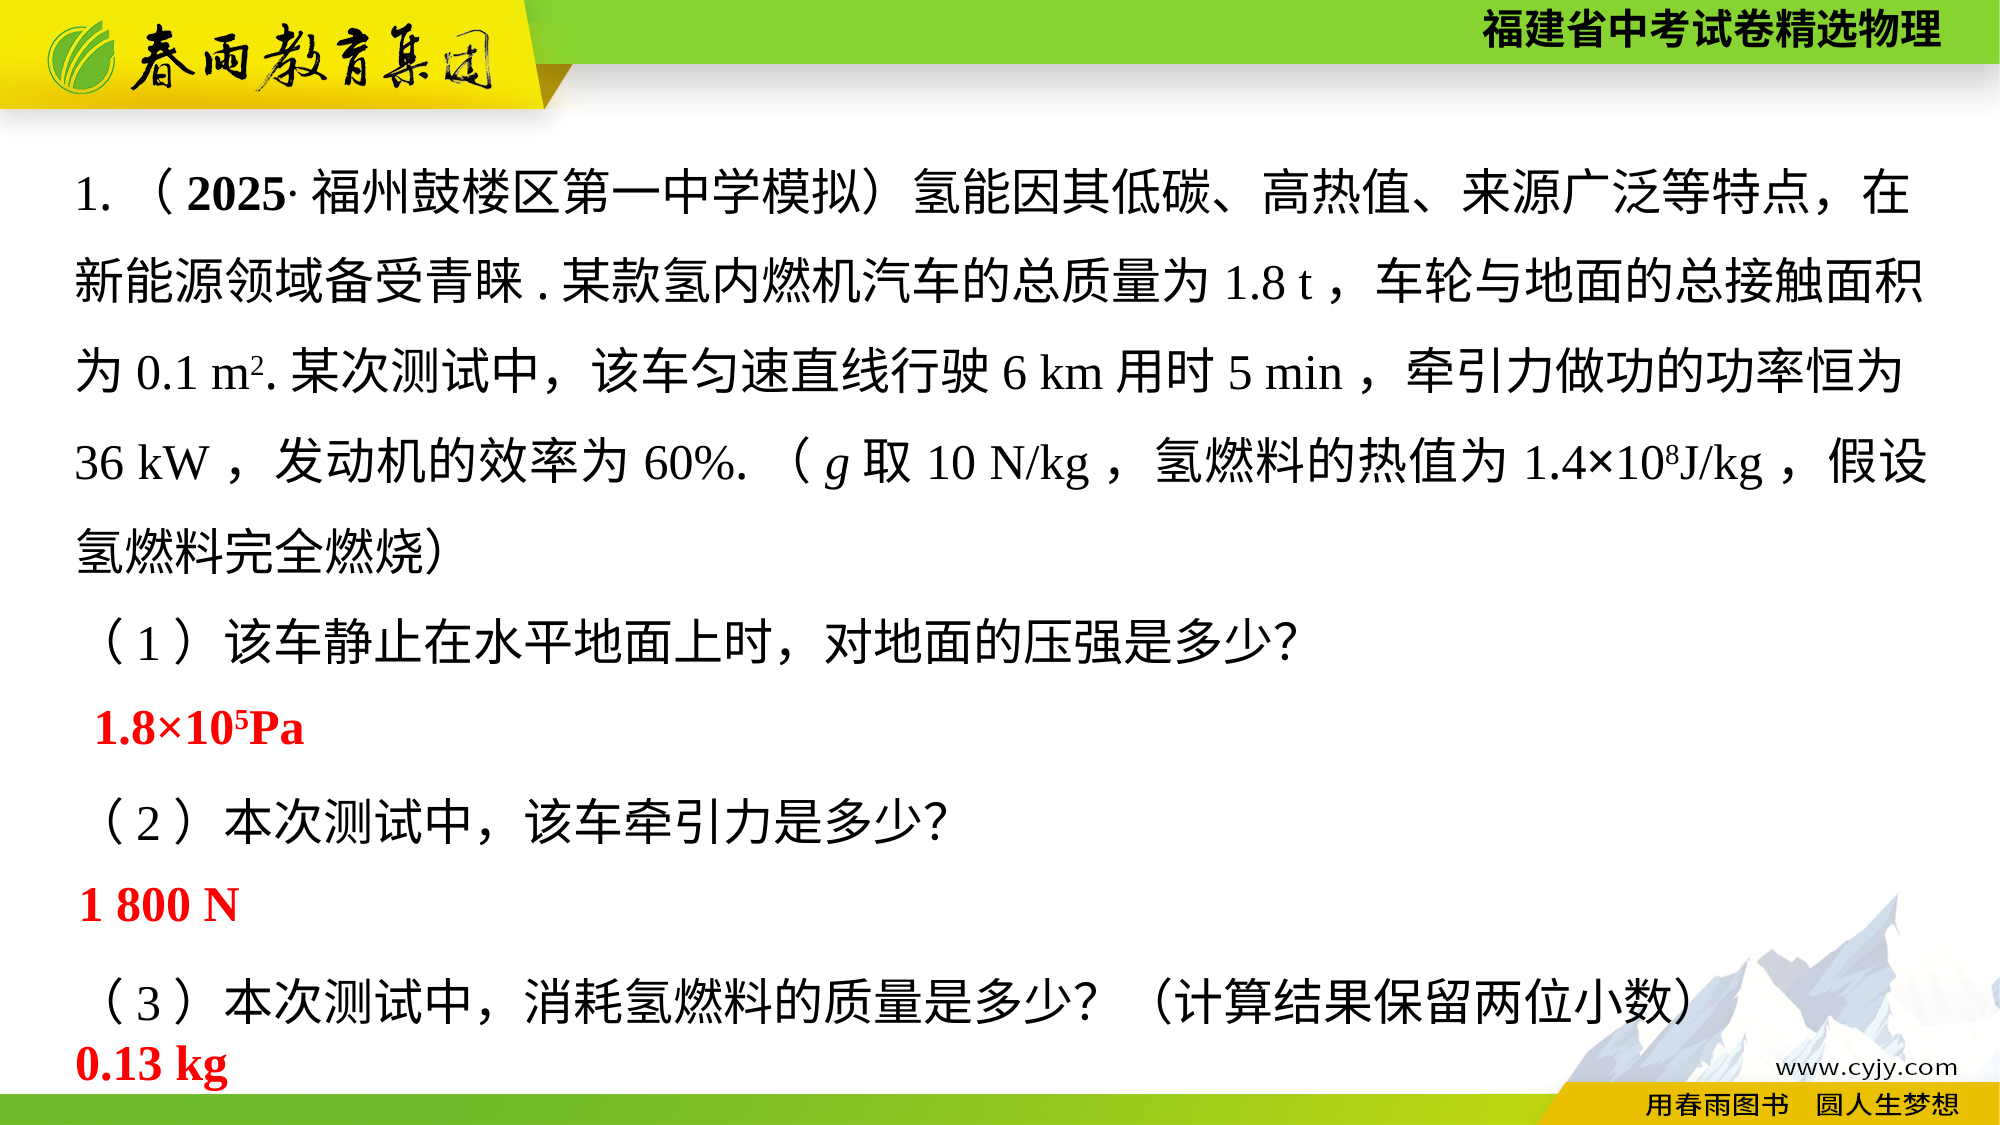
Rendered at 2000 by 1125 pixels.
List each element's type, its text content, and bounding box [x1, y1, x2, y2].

text_box 1 800 N [63, 834, 255, 939]
text_box 0.13 kg [60, 993, 243, 1098]
picture [0, 0, 2000, 1125]
list 1.（2025∙福州鼓楼区第一中学模拟）氢能因其低碳、高热值、来源广泛等特点，在新能源领域备受青睐.某款氢内燃机汽车的总质量为1.8 t，车轮与地面的总接触面积为0.1 m2.某次测试中，该车匀速直线行驶6 km用时5 min，牵引力做功的功率恒为 36 kW，发动机的效率为60%.（g取10 N/kg，氢燃料的热值为1.4×108J/kg，假设氢燃料完全燃烧） （1）该车静止在水平地面上时，对地面的压强是多少？ （2）本次测试中，该车牵引力是多少？ （3）本次测试中，消耗氢燃料的质量是多少？（计算结果保留两位小数） [59, 122, 1944, 1047]
text_box 1.8×105Pa [78, 656, 320, 762]
